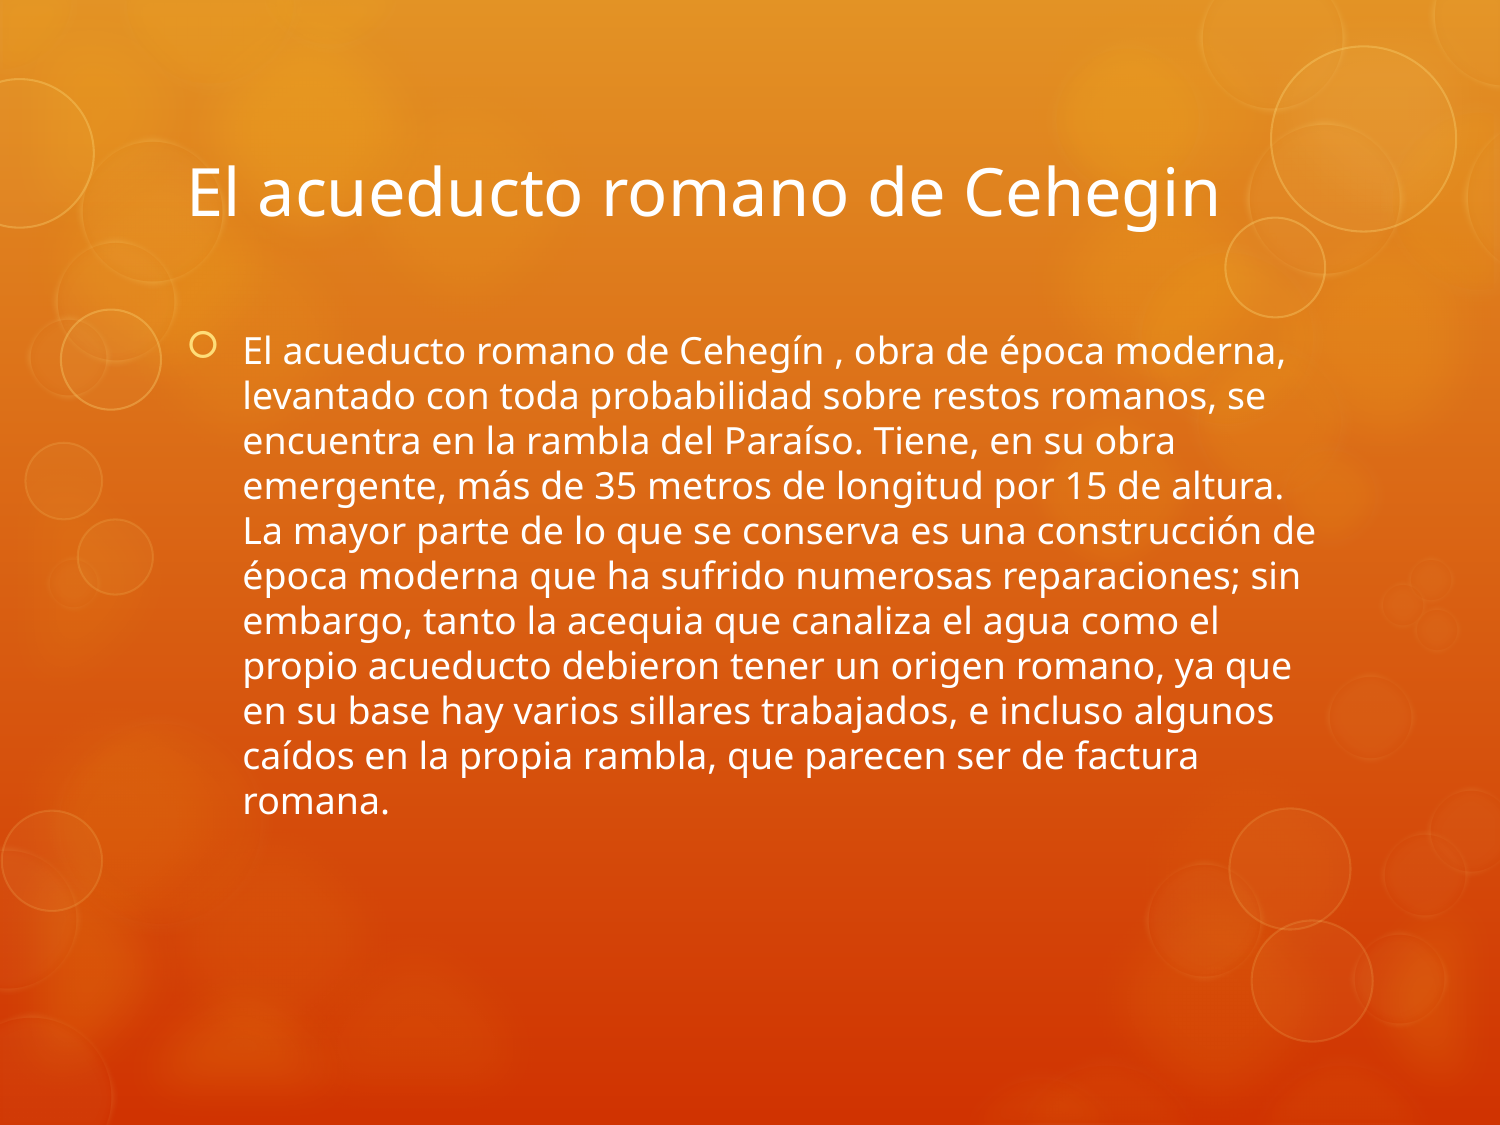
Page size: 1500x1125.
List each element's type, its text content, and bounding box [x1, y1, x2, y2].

list El acueducto romano de Cehegín , obra de época moderna, levantado con toda probabilidad sobre restos romanos, se encuentra en la rambla del Paraíso. Tiene, en su obra emergente, más de 35 metros de longitud por 15 de altura. La mayor parte de lo que se conserva es una construcción de época moderna que ha sufrido numerosas reparaciones; sin embargo, tanto la acequia que canaliza el agua como el propio acueducto debieron tener un origen romano, ya que en su base hay varios sillares trabajados, e incluso algunos caídos en la propia rambla, que parecen ser de factura romana. [171, 231, 1340, 917]
title El acueducto romano de Cehegin [171, 113, 1340, 231]
